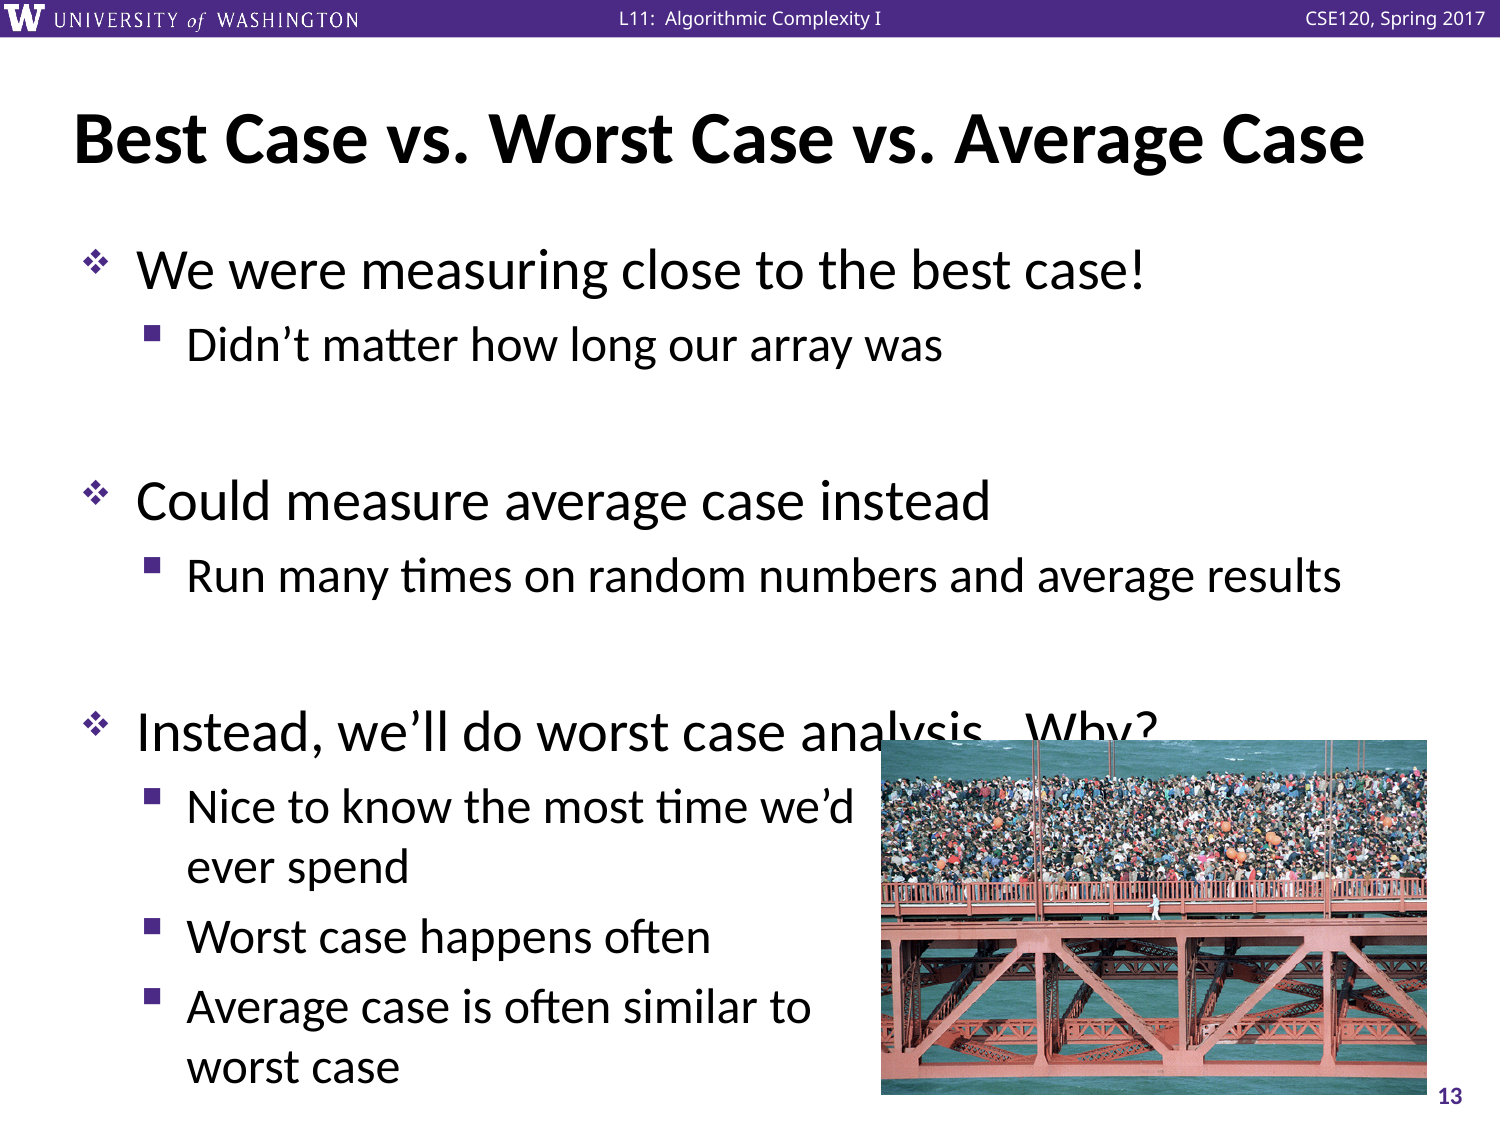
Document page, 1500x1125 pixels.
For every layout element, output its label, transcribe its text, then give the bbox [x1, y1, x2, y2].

list We were measuring close to the best case! Didn’t matter how long our array was Could measure average case instead Run many times on random numbers and average results Instead, we’ll do worst case analysis. Why? Nice to know the most time we’d ever spend Worst case happens often Average case is often similar to worst case [64, 223, 1438, 1040]
title Best Case vs. Worst Case vs. Average Case [58, 71, 1438, 197]
picture [881, 740, 1427, 1096]
picture [4, 4, 358, 32]
slide_number 13 [1400, 1065, 1500, 1125]
